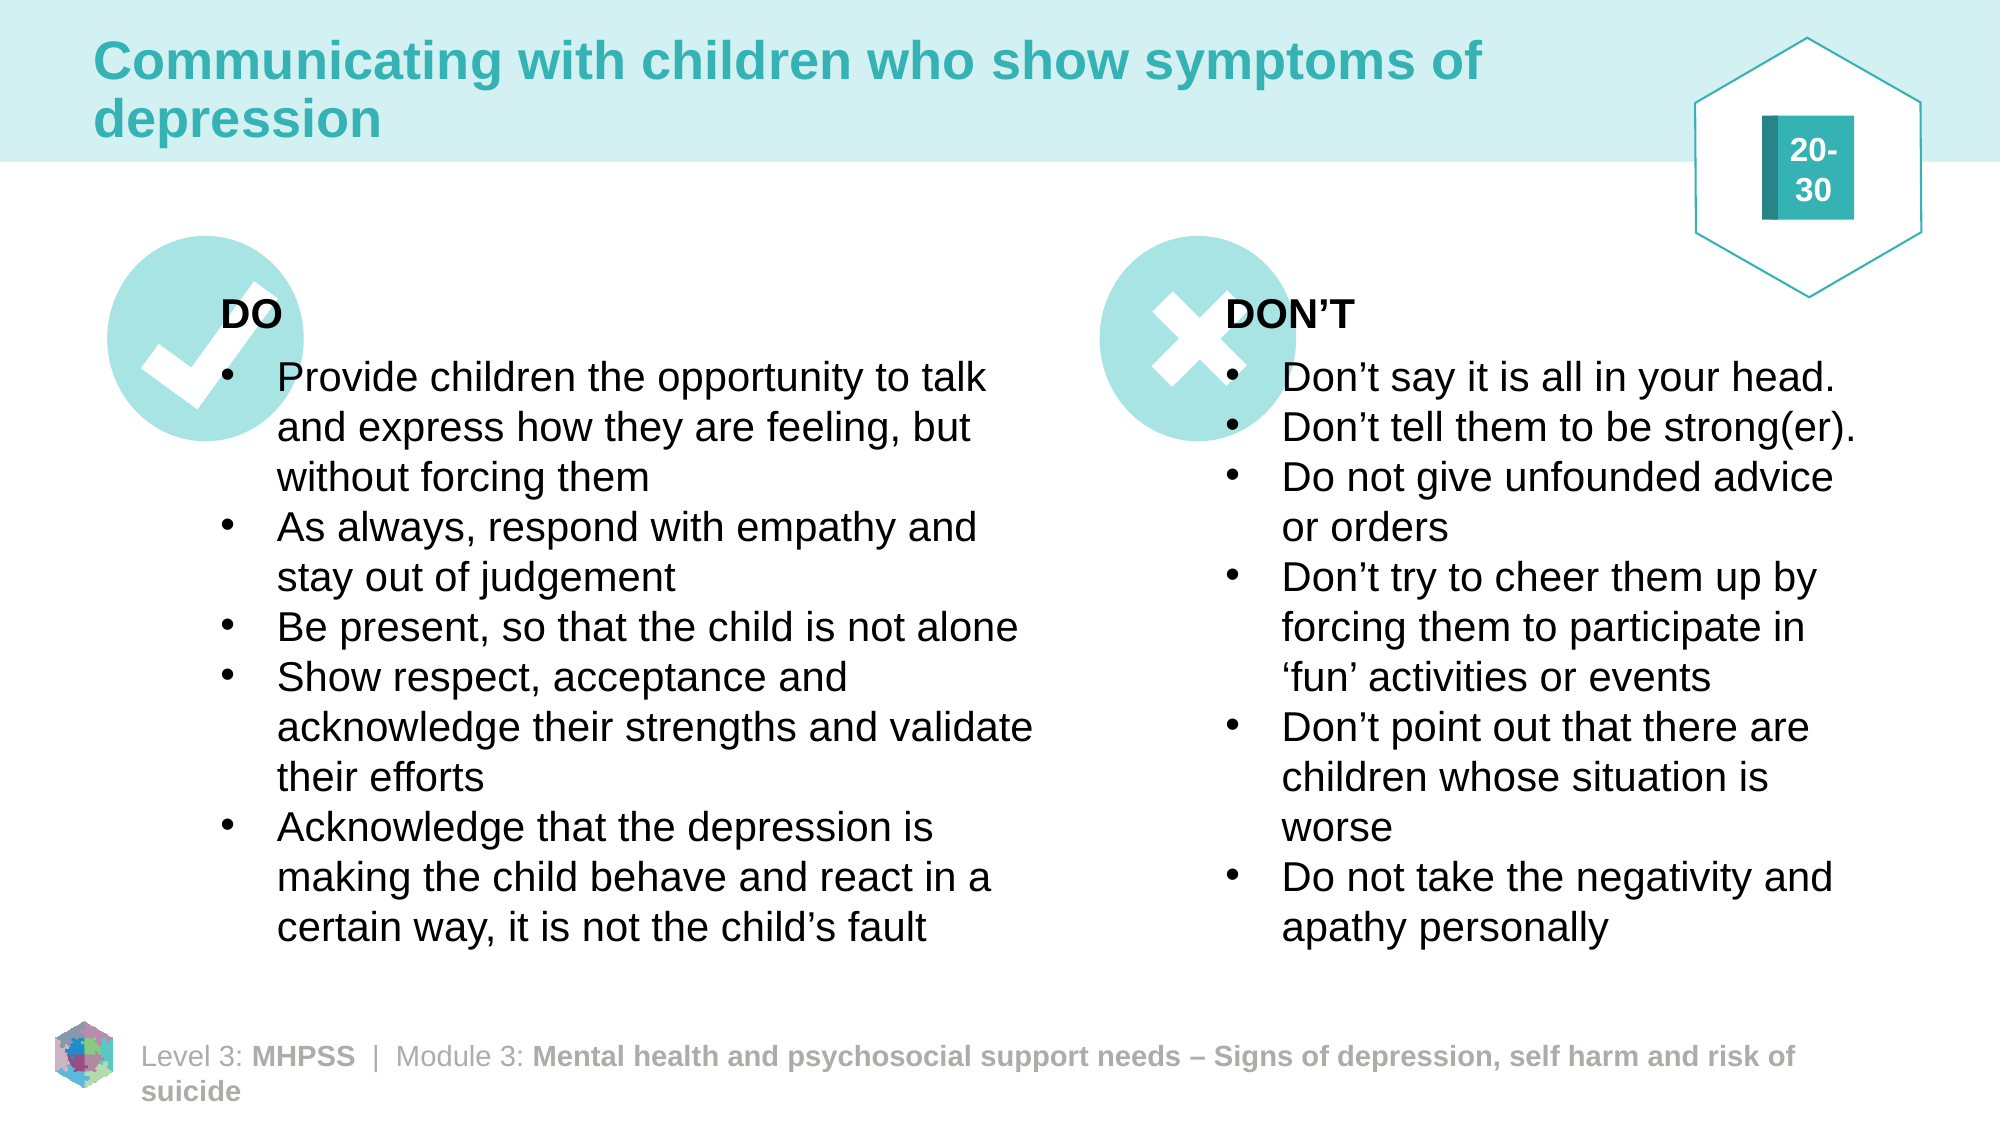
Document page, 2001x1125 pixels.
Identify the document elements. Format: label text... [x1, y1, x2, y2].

text_box DON’T Don’t say it is all in your head. Don’t tell them to be strong(er). Do not give unfounded advice or orders Don’t try to cheer them up by forcing them to participate in ‘fun’ activities or events Don’t point out that there are children whose situation is worse Do not take the negativity and apathy personally [1210, 279, 1881, 958]
title Communicating with children who show symptoms of depression [78, 19, 1640, 163]
picture [55, 1021, 113, 1088]
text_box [1761, 115, 1855, 220]
text_box DO Provide children the opportunity to talk and express how they are feeling, but without forcing them As always, respond with empathy and stay out of judgement Be present, so that the child is not alone Show respect, acceptance and acknowledge their strengths and validate their efforts Acknowledge that the depression is making the child behave and react in a certain way, it is not the child’s fault [205, 279, 1050, 958]
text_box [106, 235, 304, 442]
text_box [1097, 235, 1302, 442]
text_box [1695, 37, 1922, 298]
